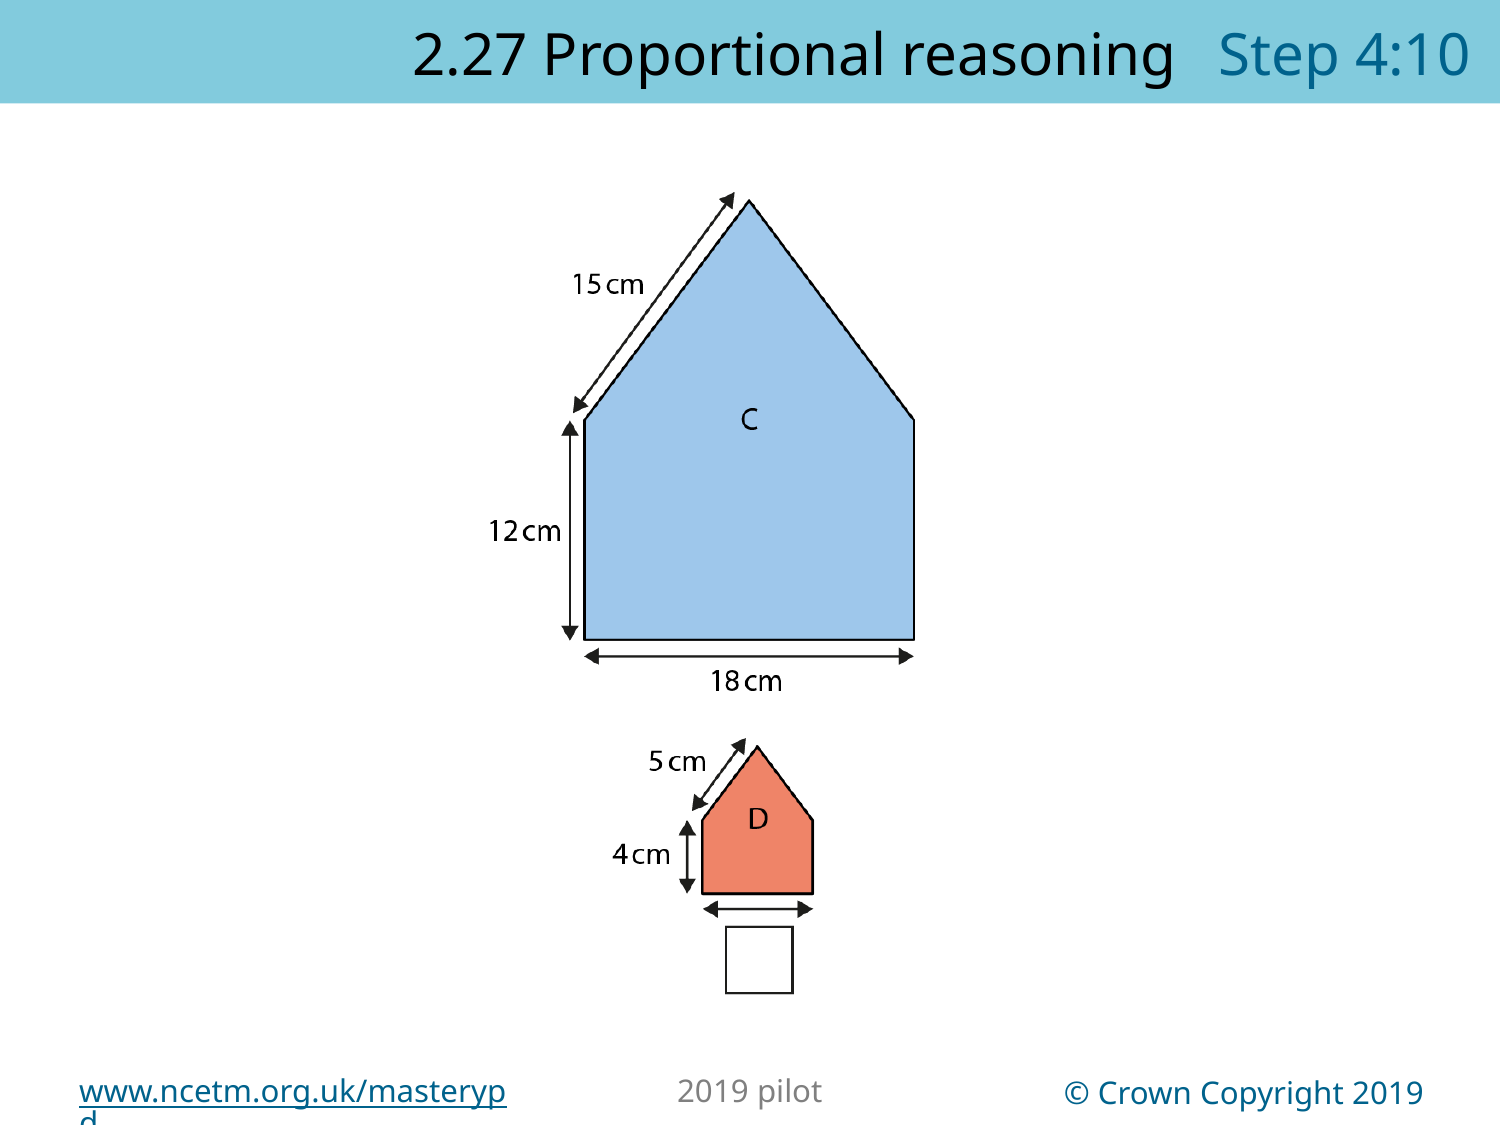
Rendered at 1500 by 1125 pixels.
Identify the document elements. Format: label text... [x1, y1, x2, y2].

picture [400, 192, 1100, 996]
list 2.27 Proportional reasoning Step 4:10 [0, 0, 1500, 104]
